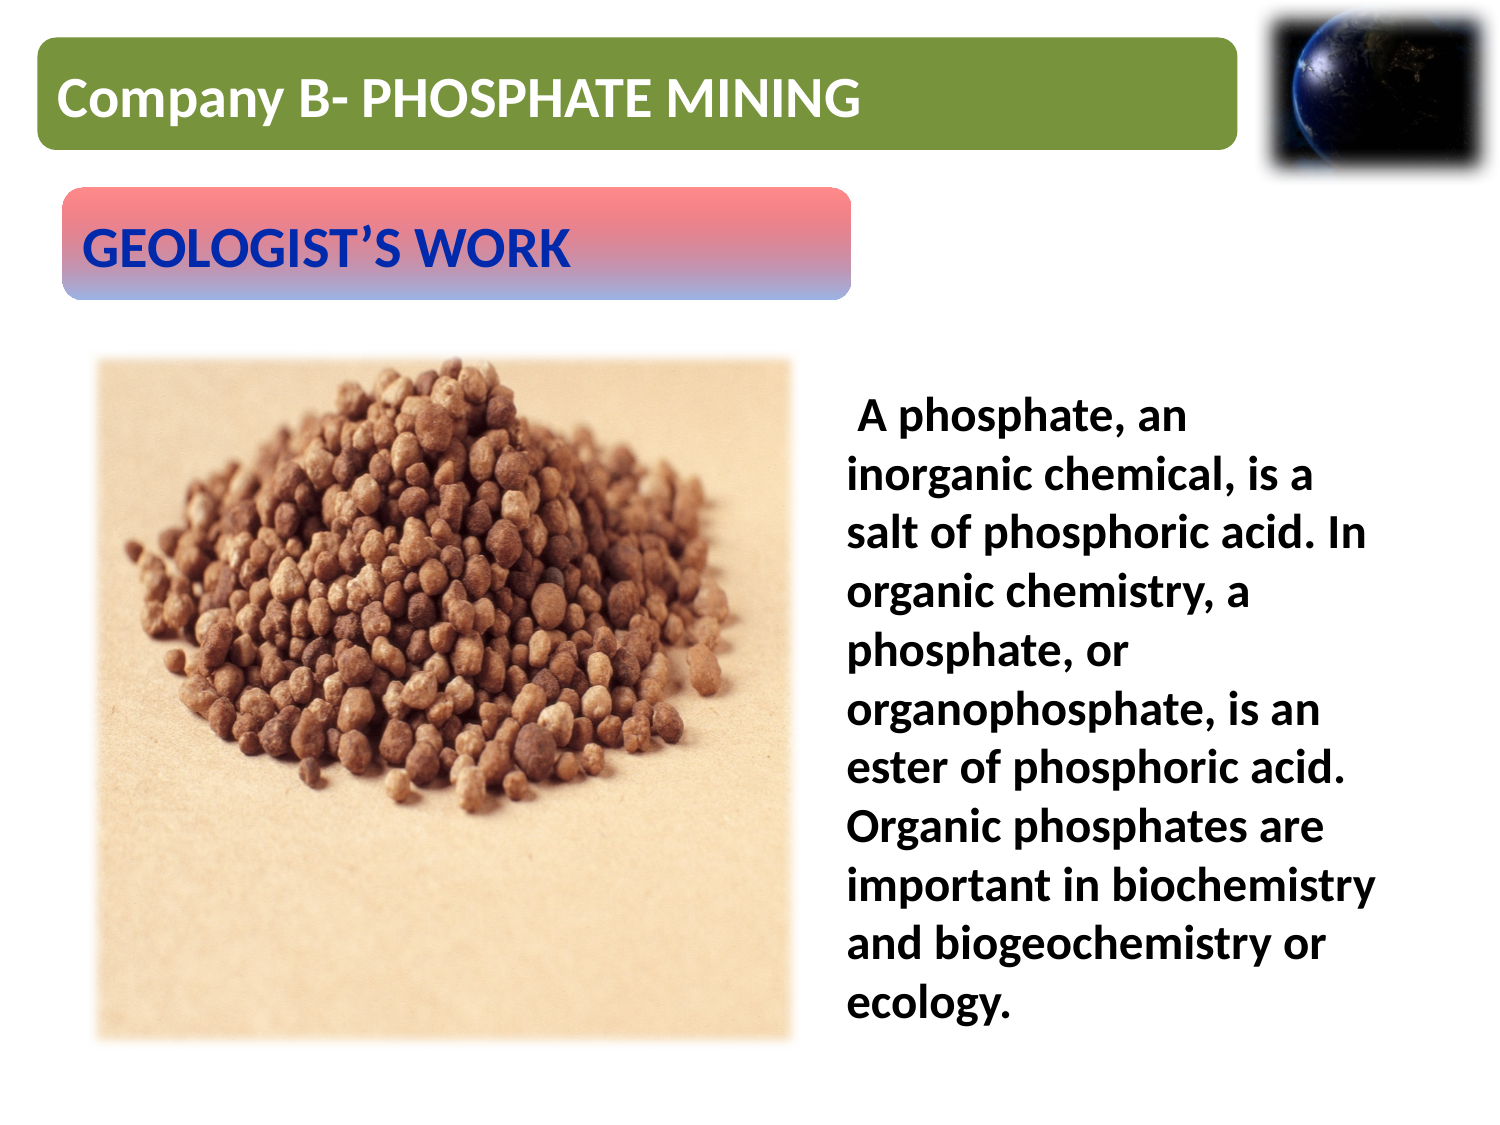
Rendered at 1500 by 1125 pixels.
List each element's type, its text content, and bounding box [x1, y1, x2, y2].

text_box GEOLOGIST’S WORK [60, 185, 853, 303]
text_box Company B- PHOSPHATE MINING [35, 35, 1240, 153]
picture [87, 349, 801, 1051]
picture [1251, 0, 1500, 188]
text_box A phosphate, an inorganic chemical, is a salt of phosphoric acid. In organic chemistry, a phosphate, or organophosphate, is an ester of phosphoric acid. Organic phosphates are important in biochemistry and biogeochemistry or ecology. [804, 375, 1400, 950]
